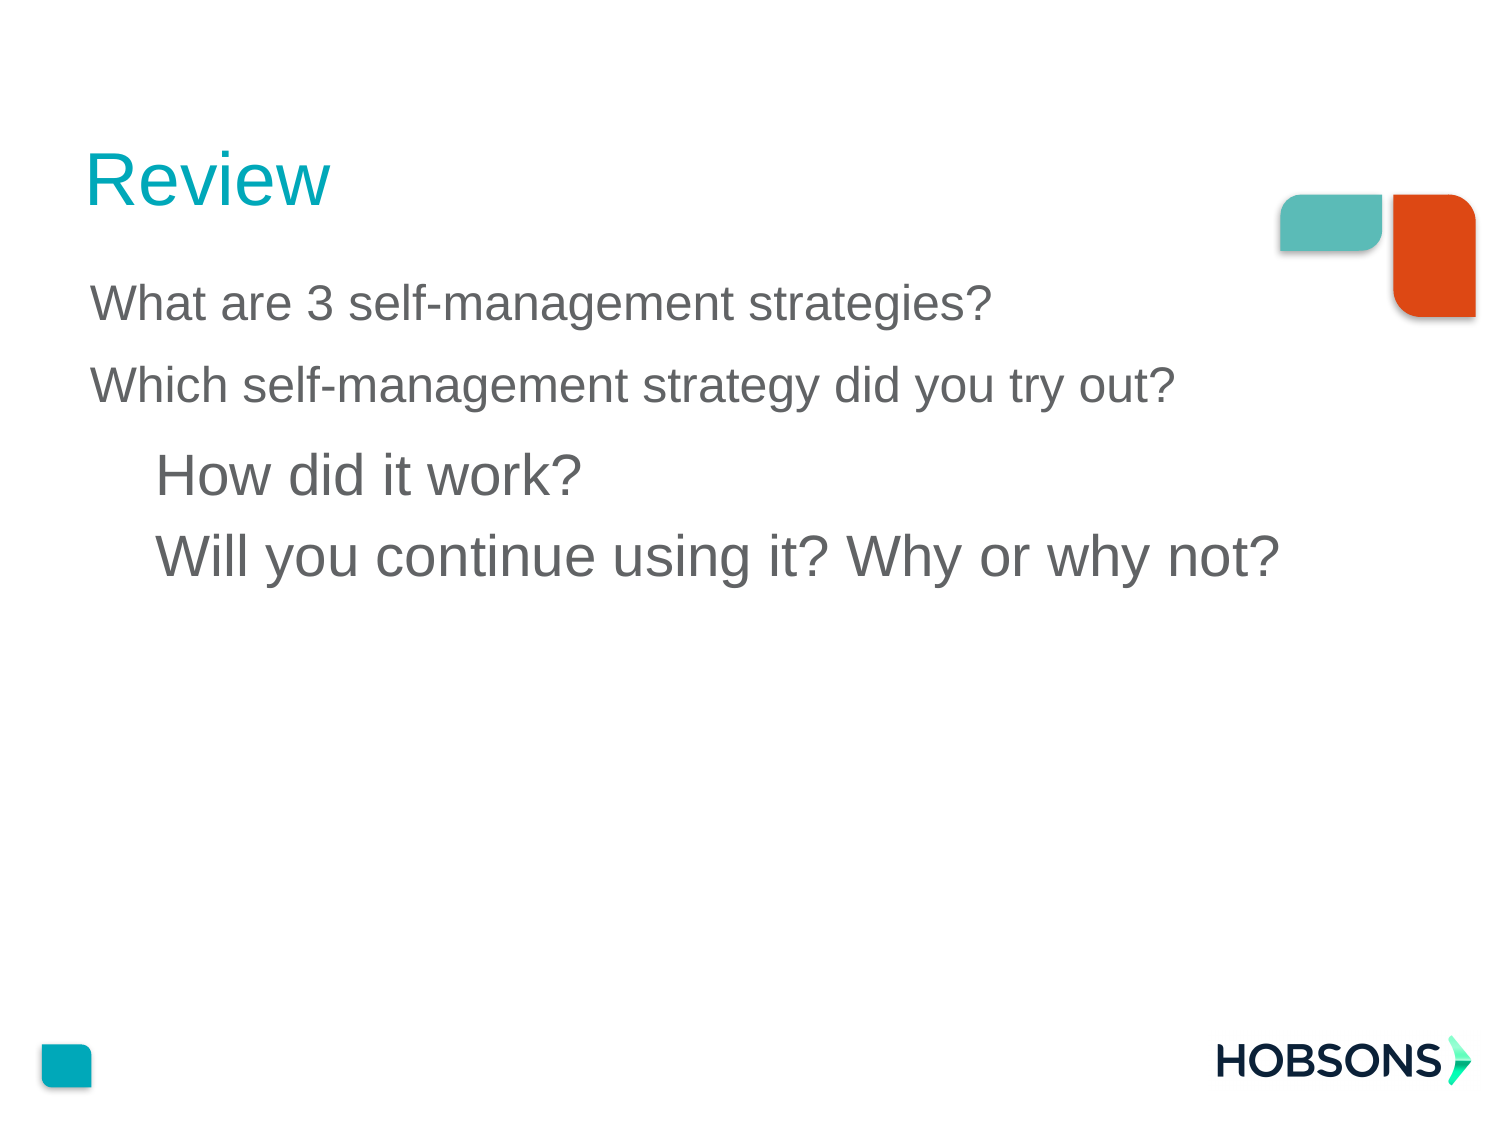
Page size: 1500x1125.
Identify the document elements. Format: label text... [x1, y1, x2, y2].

title Review [69, 48, 1239, 236]
list What are 3 self-management strategies? Which self-management strategy did you try out? How did it work? Will you continue using it? Why or why not? [75, 262, 1425, 1005]
picture [1208, 1030, 1481, 1091]
